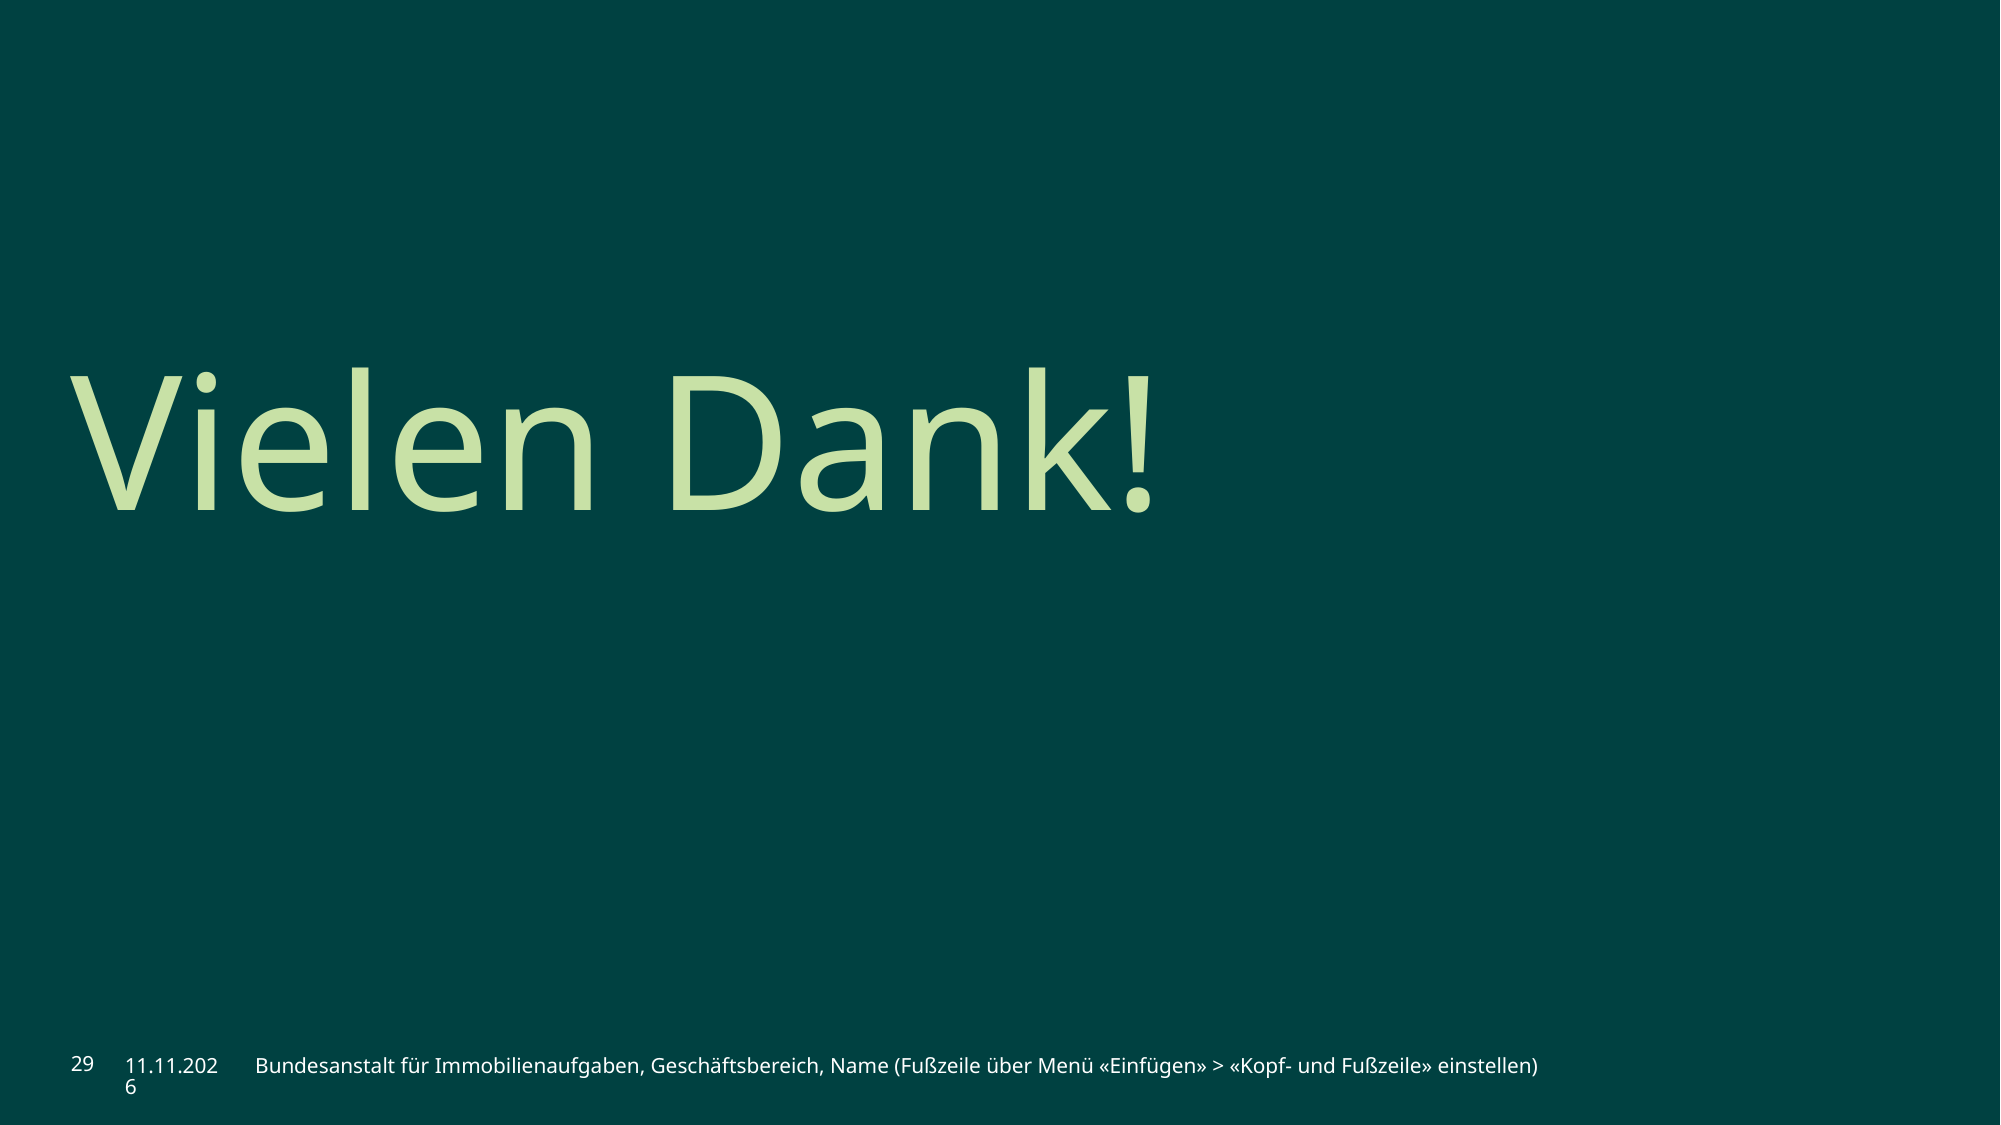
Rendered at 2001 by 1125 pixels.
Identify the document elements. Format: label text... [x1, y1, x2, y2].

title Vielen Dank! [70, 91, 1285, 557]
slide_number 29 [70, 1052, 119, 1077]
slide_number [124, 1052, 226, 1077]
footer Bundesanstalt für Immobilienaufgaben, Geschäftsbereich, Name (Fußzeile über Menü «Einfügen» > «Kopf- und Fußzeile» einstellen) [255, 1052, 1933, 1077]
